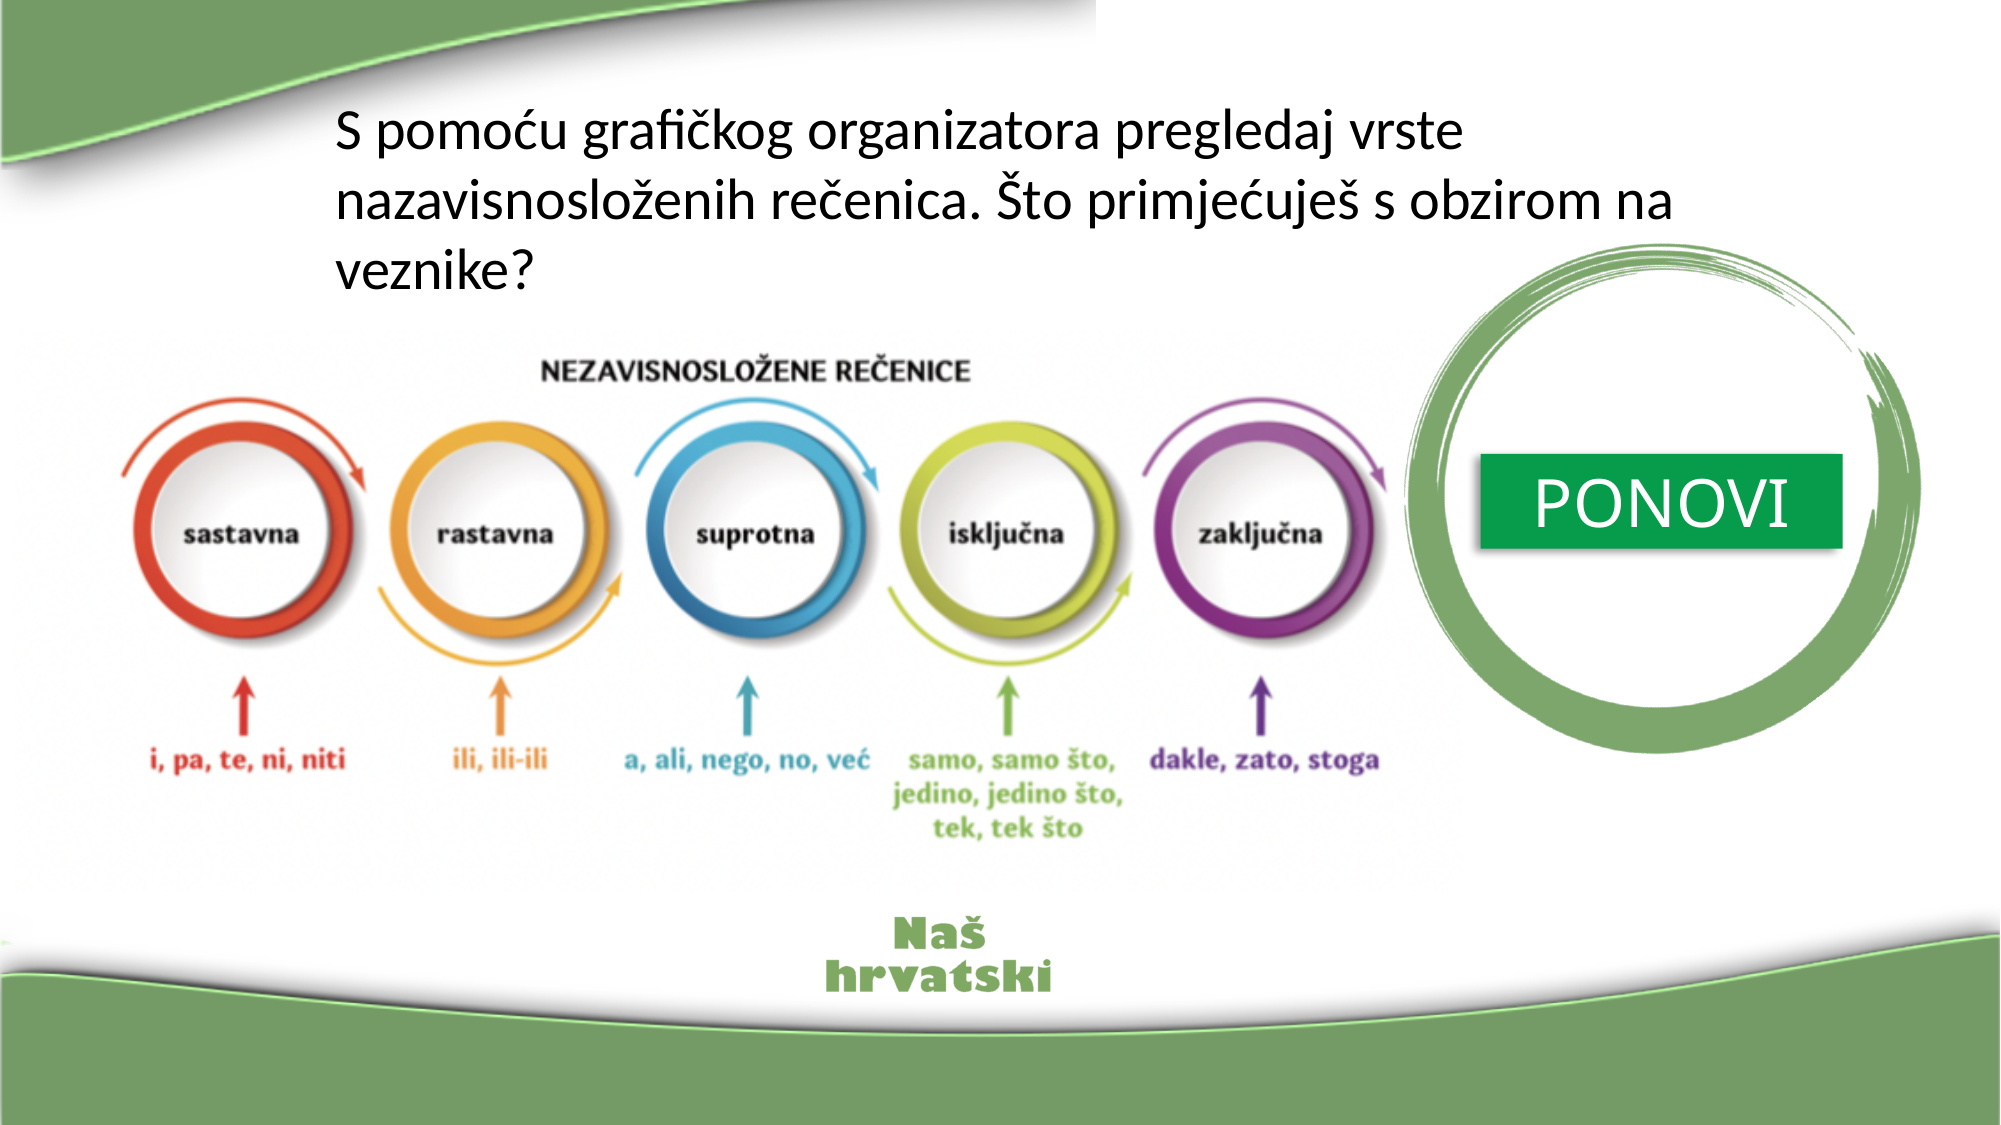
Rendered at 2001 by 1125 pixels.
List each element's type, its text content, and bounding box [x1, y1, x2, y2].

picture [13, 0, 1919, 1125]
text_box S pomoću grafičkog organizatora pregledaj vrste nazavisnosloženih rečenica. Što primjećuješ s obzirom na veznike? [320, 83, 430, 309]
text_box S pomoću grafičkog organizatora pregledaj vrste nazavisnosloženih rečenica. Što primjećuješ s obzirom na veznike? [601, 83, 902, 309]
text_box S pomoću grafičkog organizatora pregledaj vrste nazavisnosloženih rečenica. Što primjećuješ s obzirom na veznike? [1098, 83, 1713, 309]
